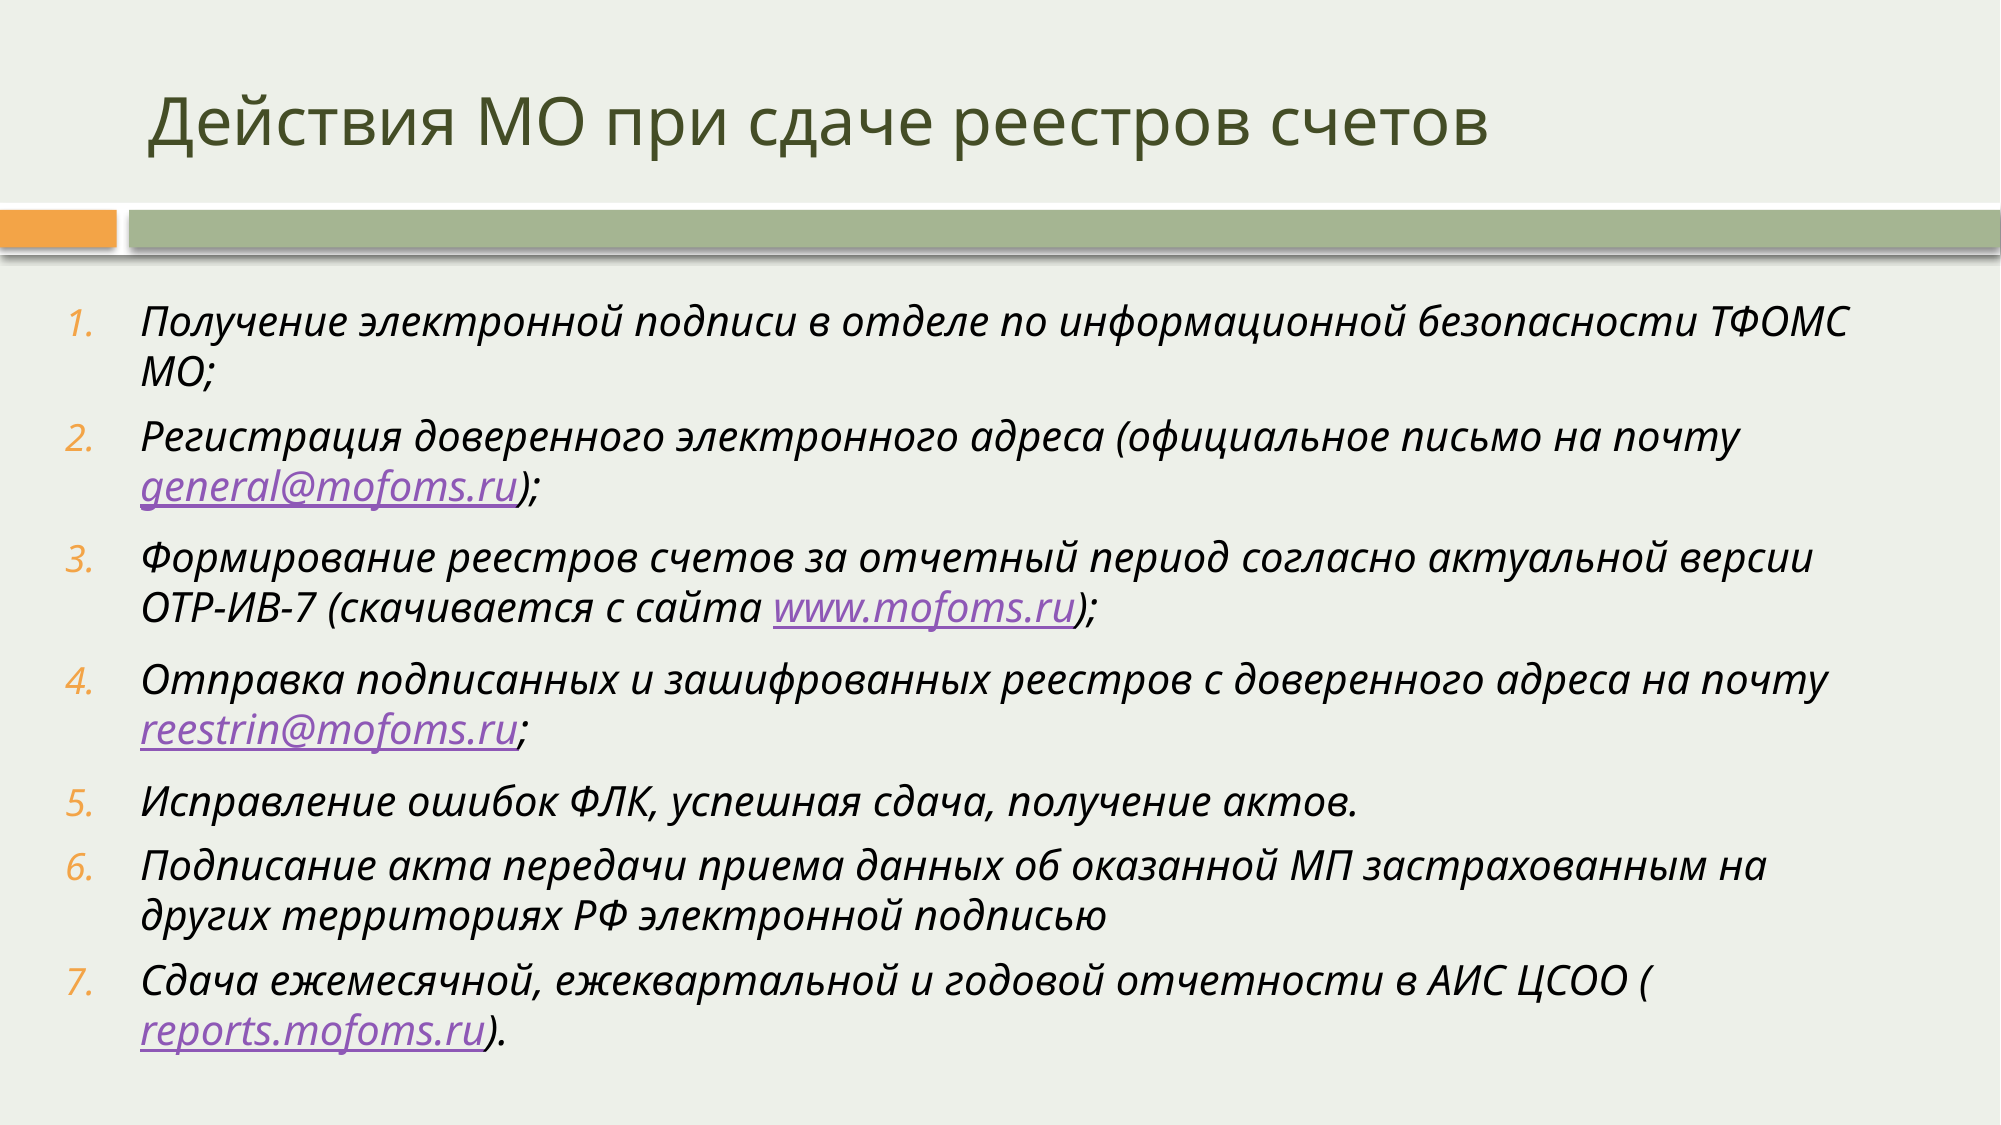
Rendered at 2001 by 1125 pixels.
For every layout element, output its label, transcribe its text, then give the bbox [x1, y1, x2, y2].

title Действия МО при сдаче реестров счетов [133, 37, 1918, 200]
list Получение электронной подписи в отделе по информационной безопасности ТФОМС МО; Регистрация доверенного электронного адреса (официальное письмо на почту general@mofoms.ru); Формирование реестров счетов за отчетный период согласно актуальной версии ОТР-ИВ-7 (скачивается с сайта www.mofoms.ru); Отправка подписанных и зашифрованных реестров с доверенного адреса на почту reestrin@mofoms.ru; Исправление ошибок ФЛК, успешная сдача, получение актов. Подписание акта передачи приема данных об оказанной МП застрахованным на других территориях РФ электронной подписью Сдача ежемесячной, ежеквартальной и годовой отчетности в АИС ЦСОО (reports.mofoms.ru). [50, 287, 1918, 1050]
